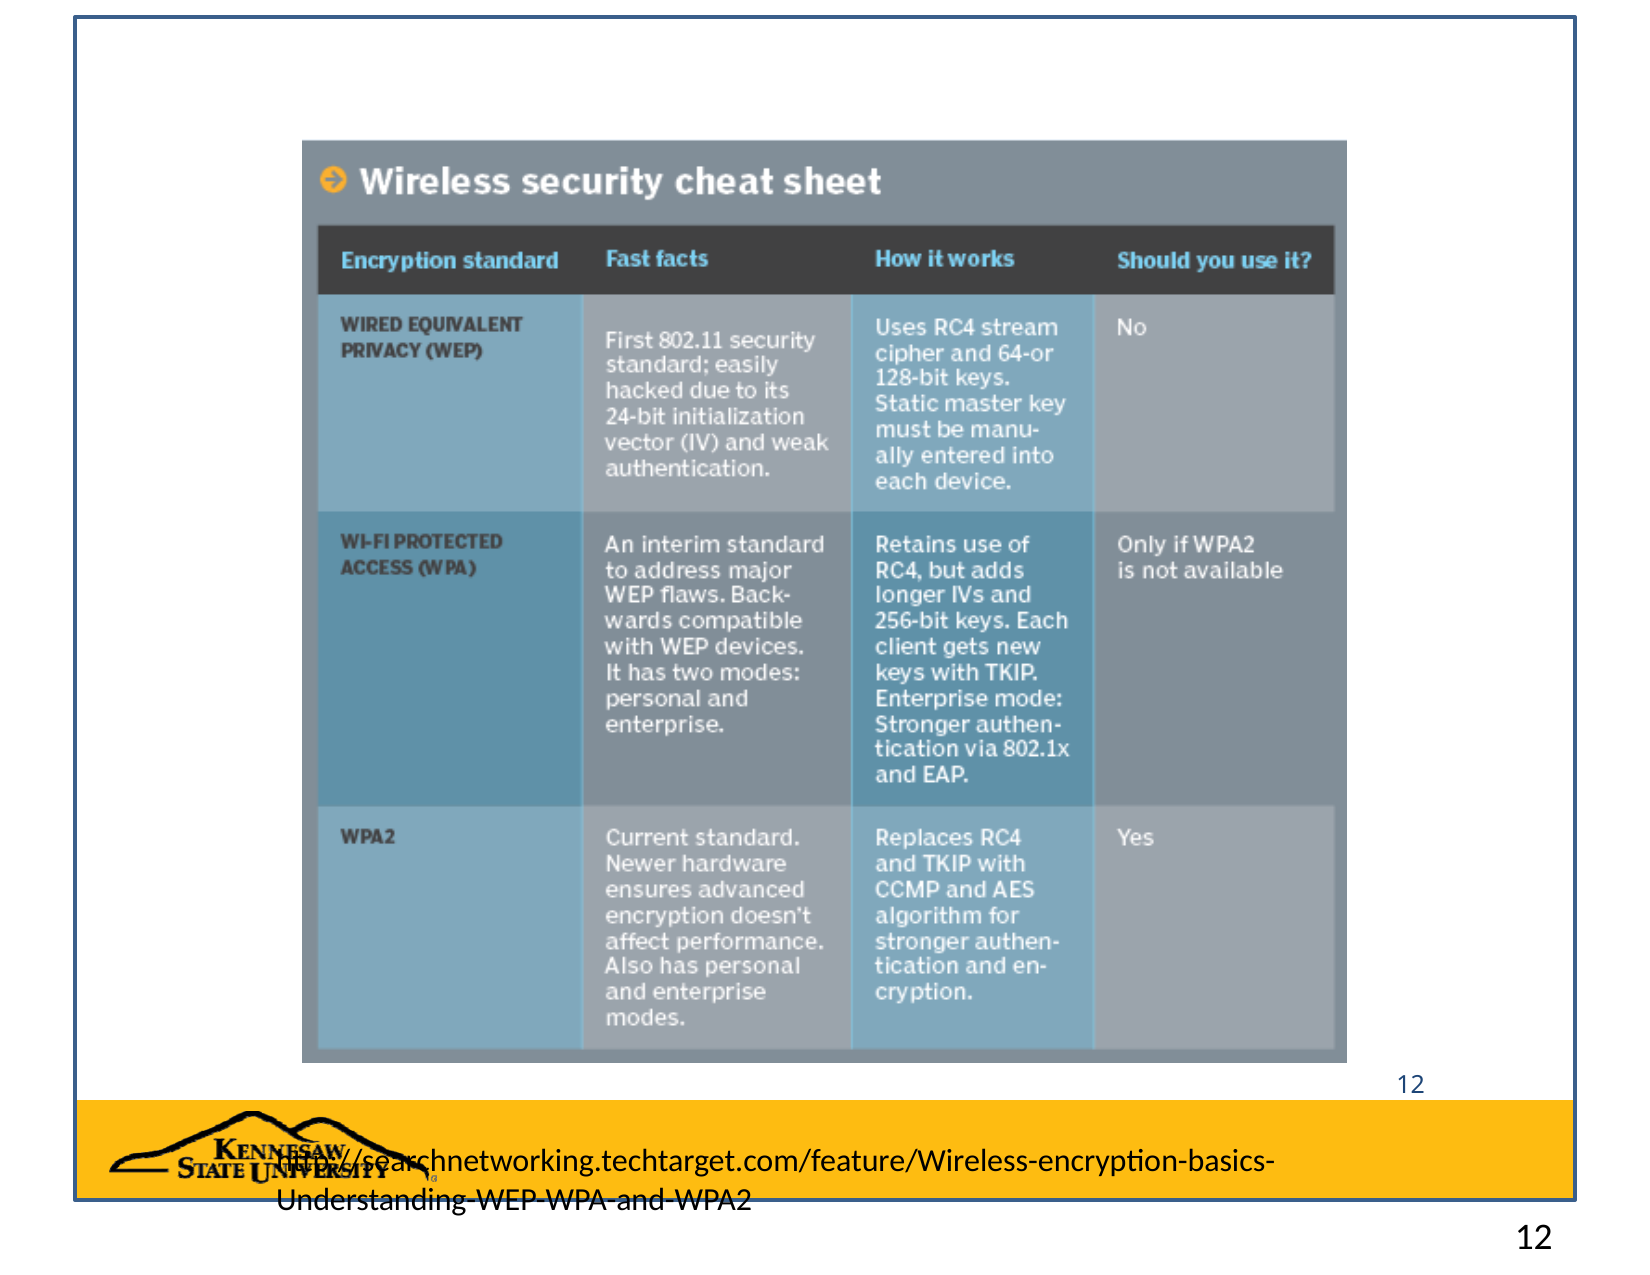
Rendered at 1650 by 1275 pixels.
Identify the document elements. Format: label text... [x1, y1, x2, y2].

picture [302, 139, 1347, 1064]
text_box http://searchnetworking.techtarget.com/feature/Wireless-encryption-basics-Understanding-WEP-WPA-and-WPA2 [261, 1132, 1430, 1225]
slide_number 12 [1299, 1042, 1425, 1103]
picture [108, 1111, 437, 1184]
